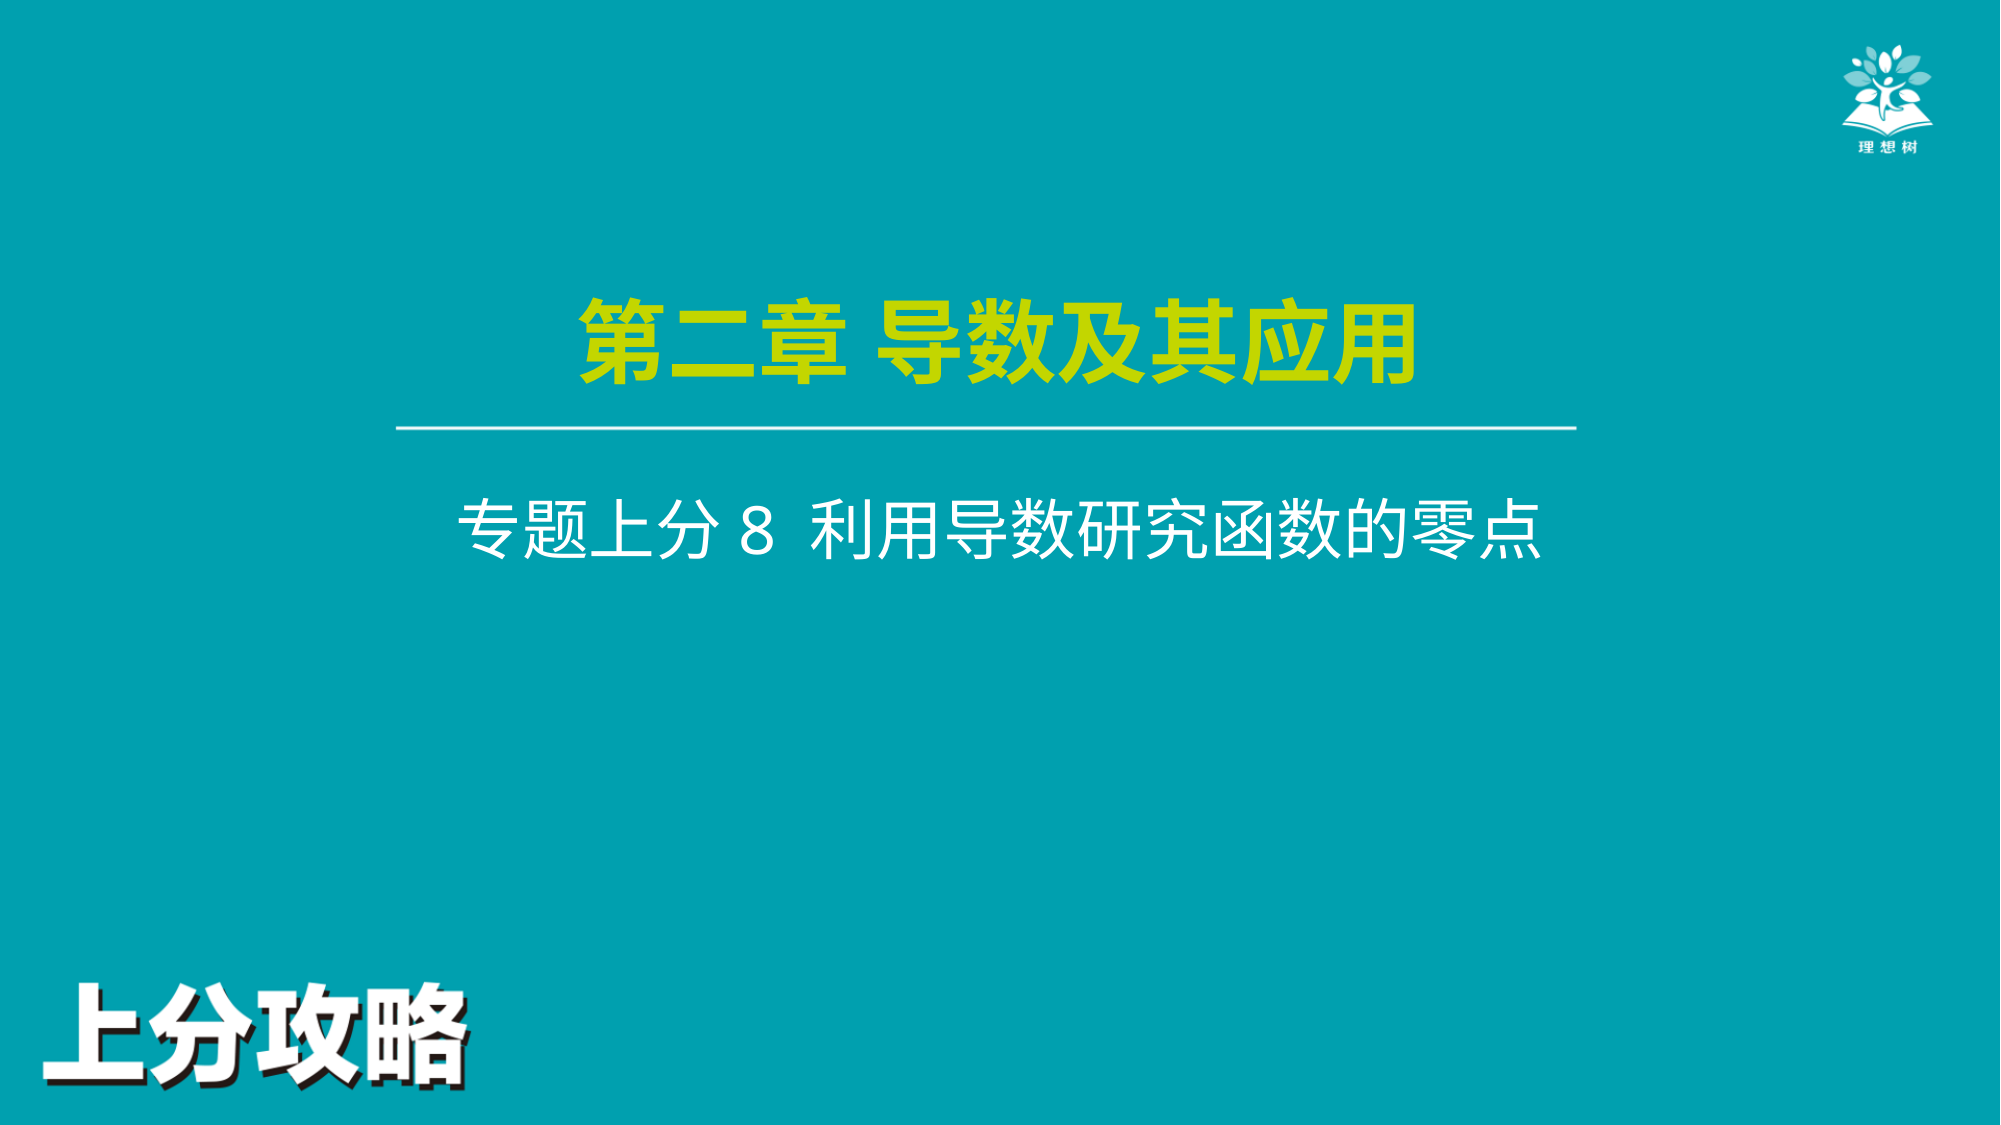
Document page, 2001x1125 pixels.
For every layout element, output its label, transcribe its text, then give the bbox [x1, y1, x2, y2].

picture [0, 0, 2000, 265]
picture [0, 579, 2000, 1125]
picture [0, 413, 2000, 472]
text_box 第二章 导数及其应用 [0, 265, 2000, 413]
text_box 专题上分8 利用导数研究函数的零点 [0, 472, 2000, 579]
